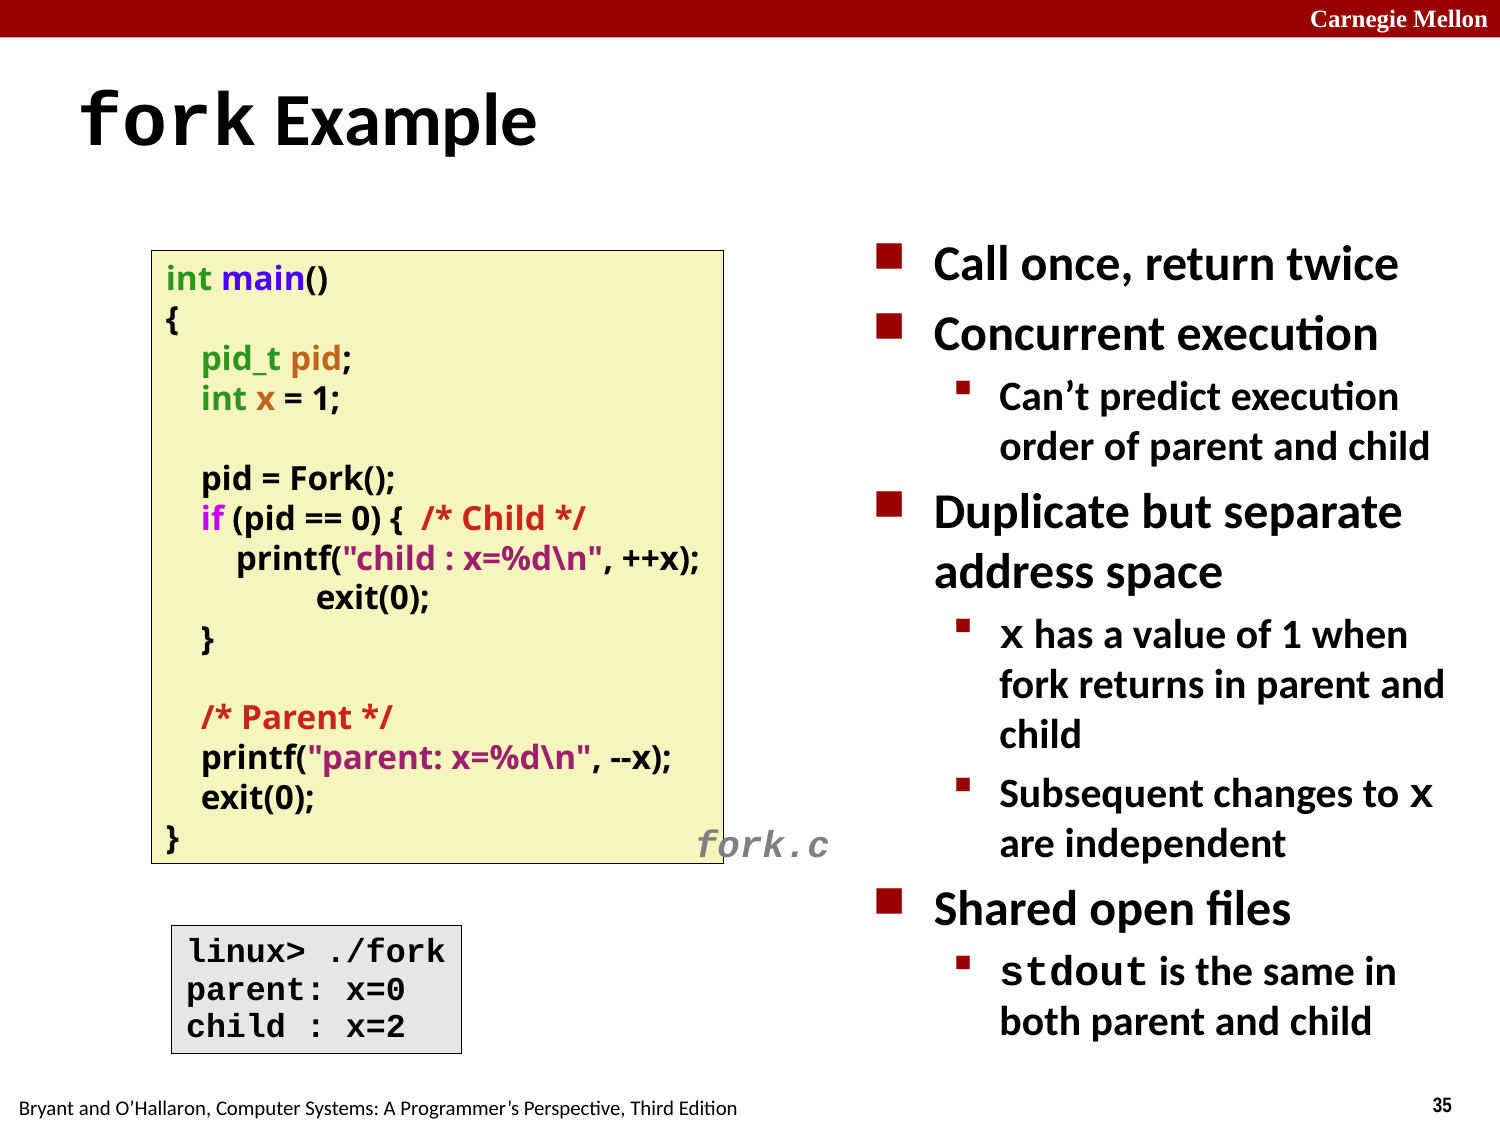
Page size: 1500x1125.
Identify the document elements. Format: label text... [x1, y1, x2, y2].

title fork Example [62, 68, 998, 163]
text_box Call once, return twice Concurrent execution Can’t predict execution order of parent and child Duplicate but separate address space x has a value of 1 when fork returns in parent and child Subsequent changes to x are independent Shared open files stdout is the same in both parent and child [862, 222, 1488, 1075]
text_box int main() { pid_t pid; int x = 1; pid = Fork(); if (pid == 0) { /* Child */ printf("child : x=%d\n", ++x); exit(0); } /* Parent */ printf("parent: x=%d\n", --x); exit(0); } [151, 249, 724, 864]
text_box fork.c [680, 816, 845, 874]
text_box linux> ./fork parent: x=0 child : x=2 [171, 924, 462, 1053]
